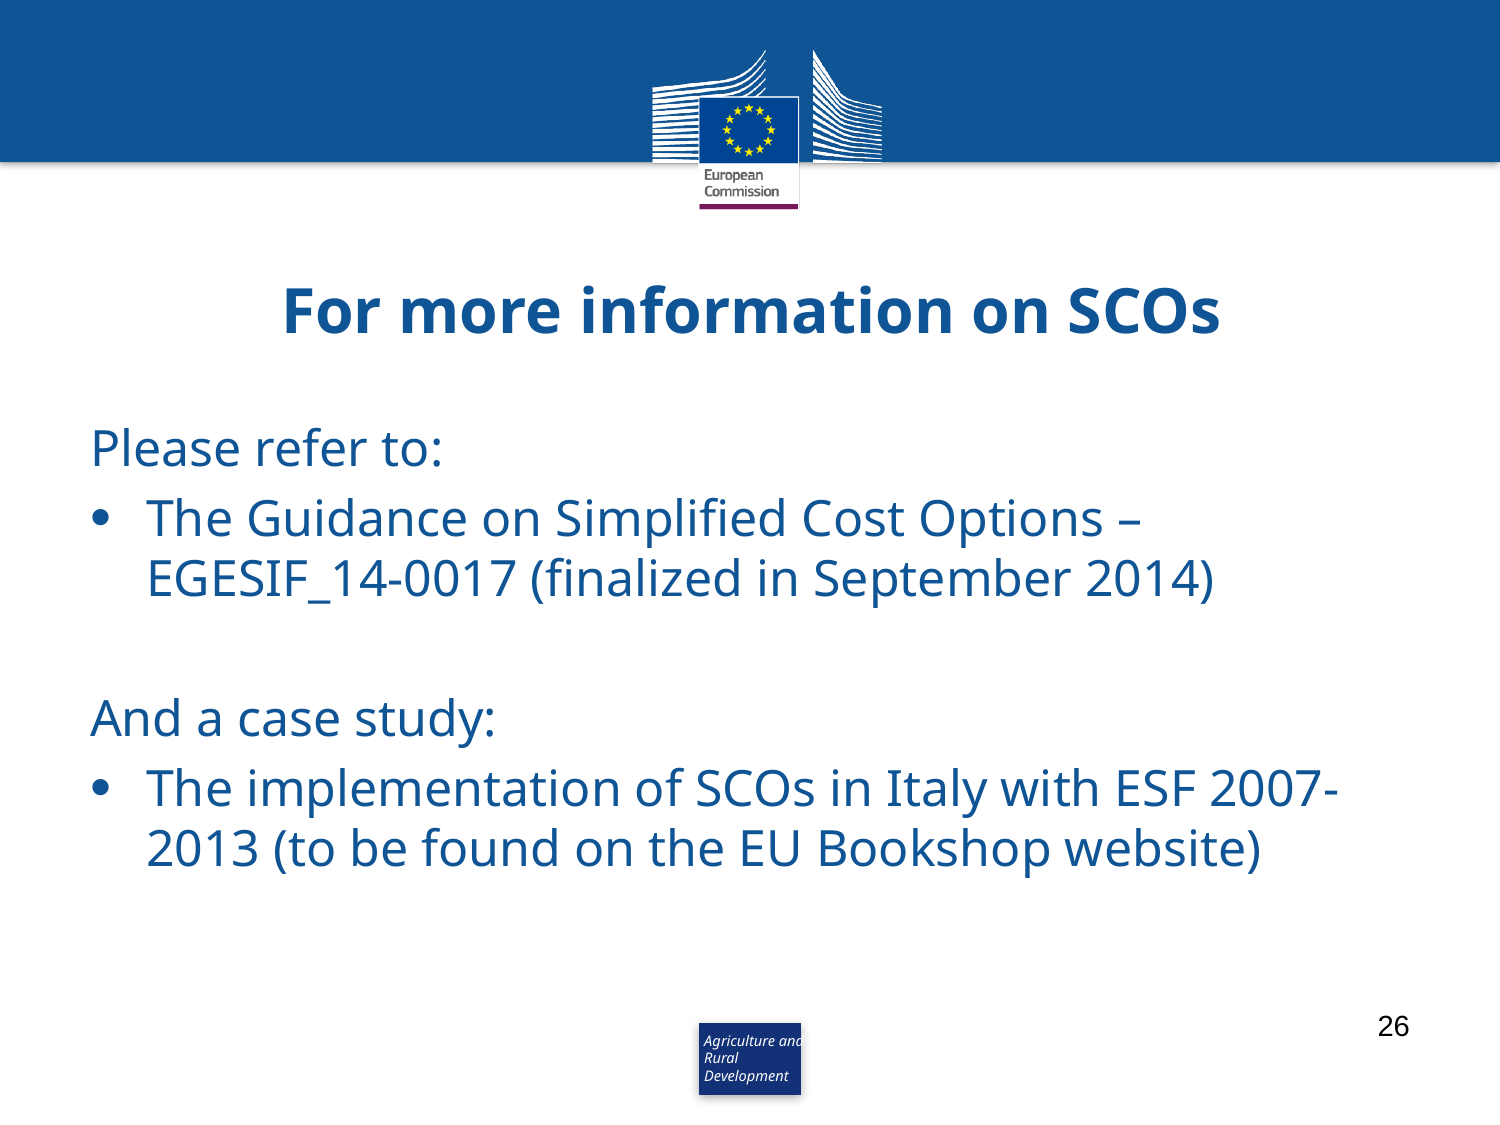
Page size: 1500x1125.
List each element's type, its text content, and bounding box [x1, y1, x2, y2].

list Please refer to: The Guidance on Simplified Cost Options – EGESIF_14-0017 (finalized in September 2014) And a case study: The implementation of SCOs in Italy with ESF 2007-2013 (to be found on the EU Bookshop website) [74, 408, 1426, 965]
title For more information on SCOs [76, 231, 1427, 386]
picture [615, 50, 882, 231]
slide_number 26 [1074, 999, 1426, 1078]
